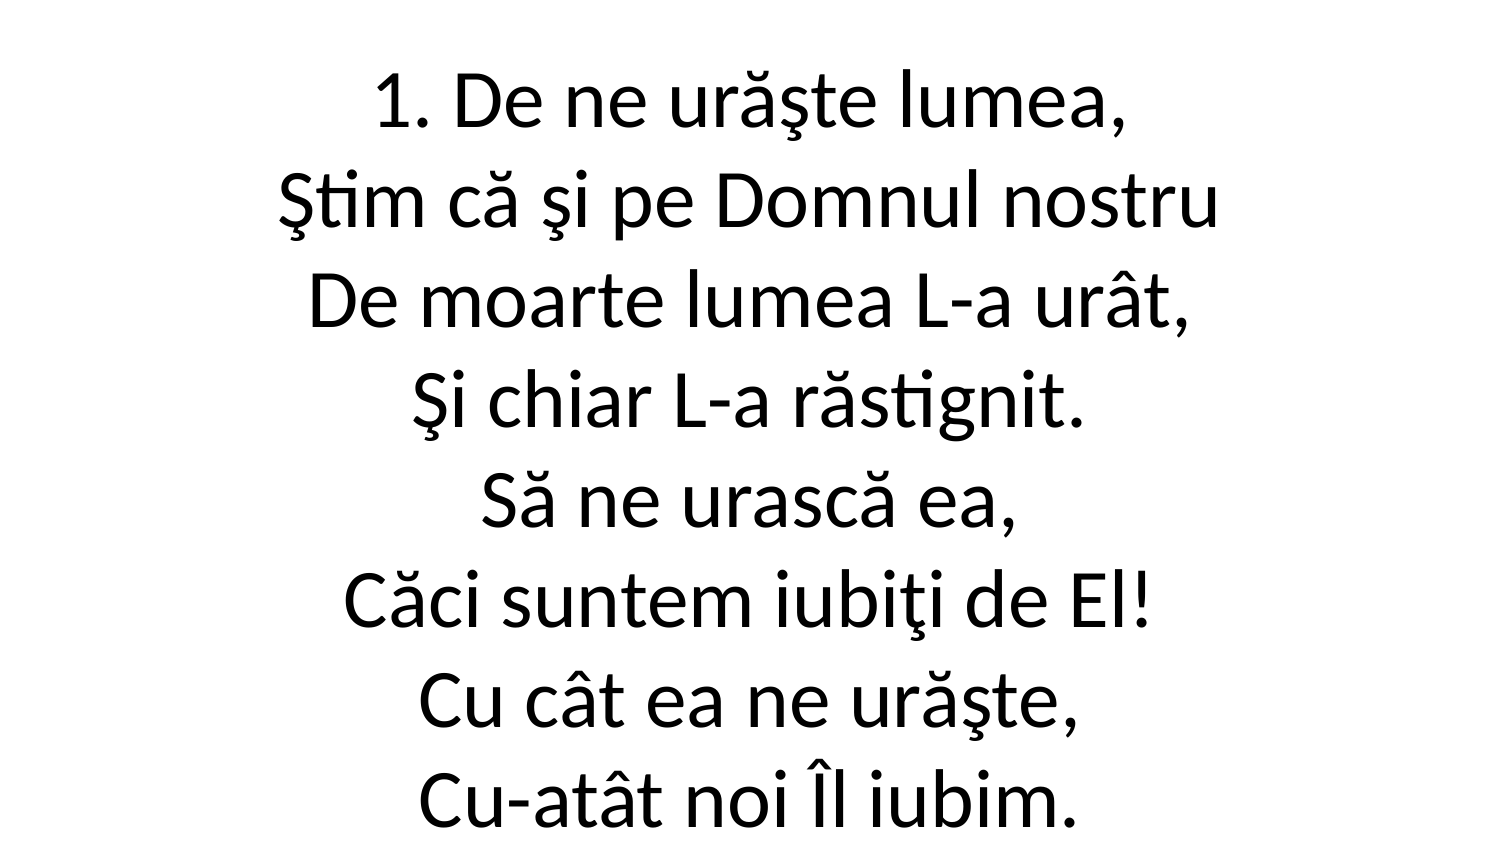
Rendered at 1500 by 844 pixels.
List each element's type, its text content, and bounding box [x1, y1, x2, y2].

text_box 1. De ne urăşte lumea, Ştim că şi pe Domnul nostru De moarte lumea L-a urât, Şi chiar L-a răstignit. Să ne urască ea, Căci suntem iubiţi de El! Cu cât ea ne urăşte, Cu-atât noi Îl iubim. [262, 0, 1238, 844]
